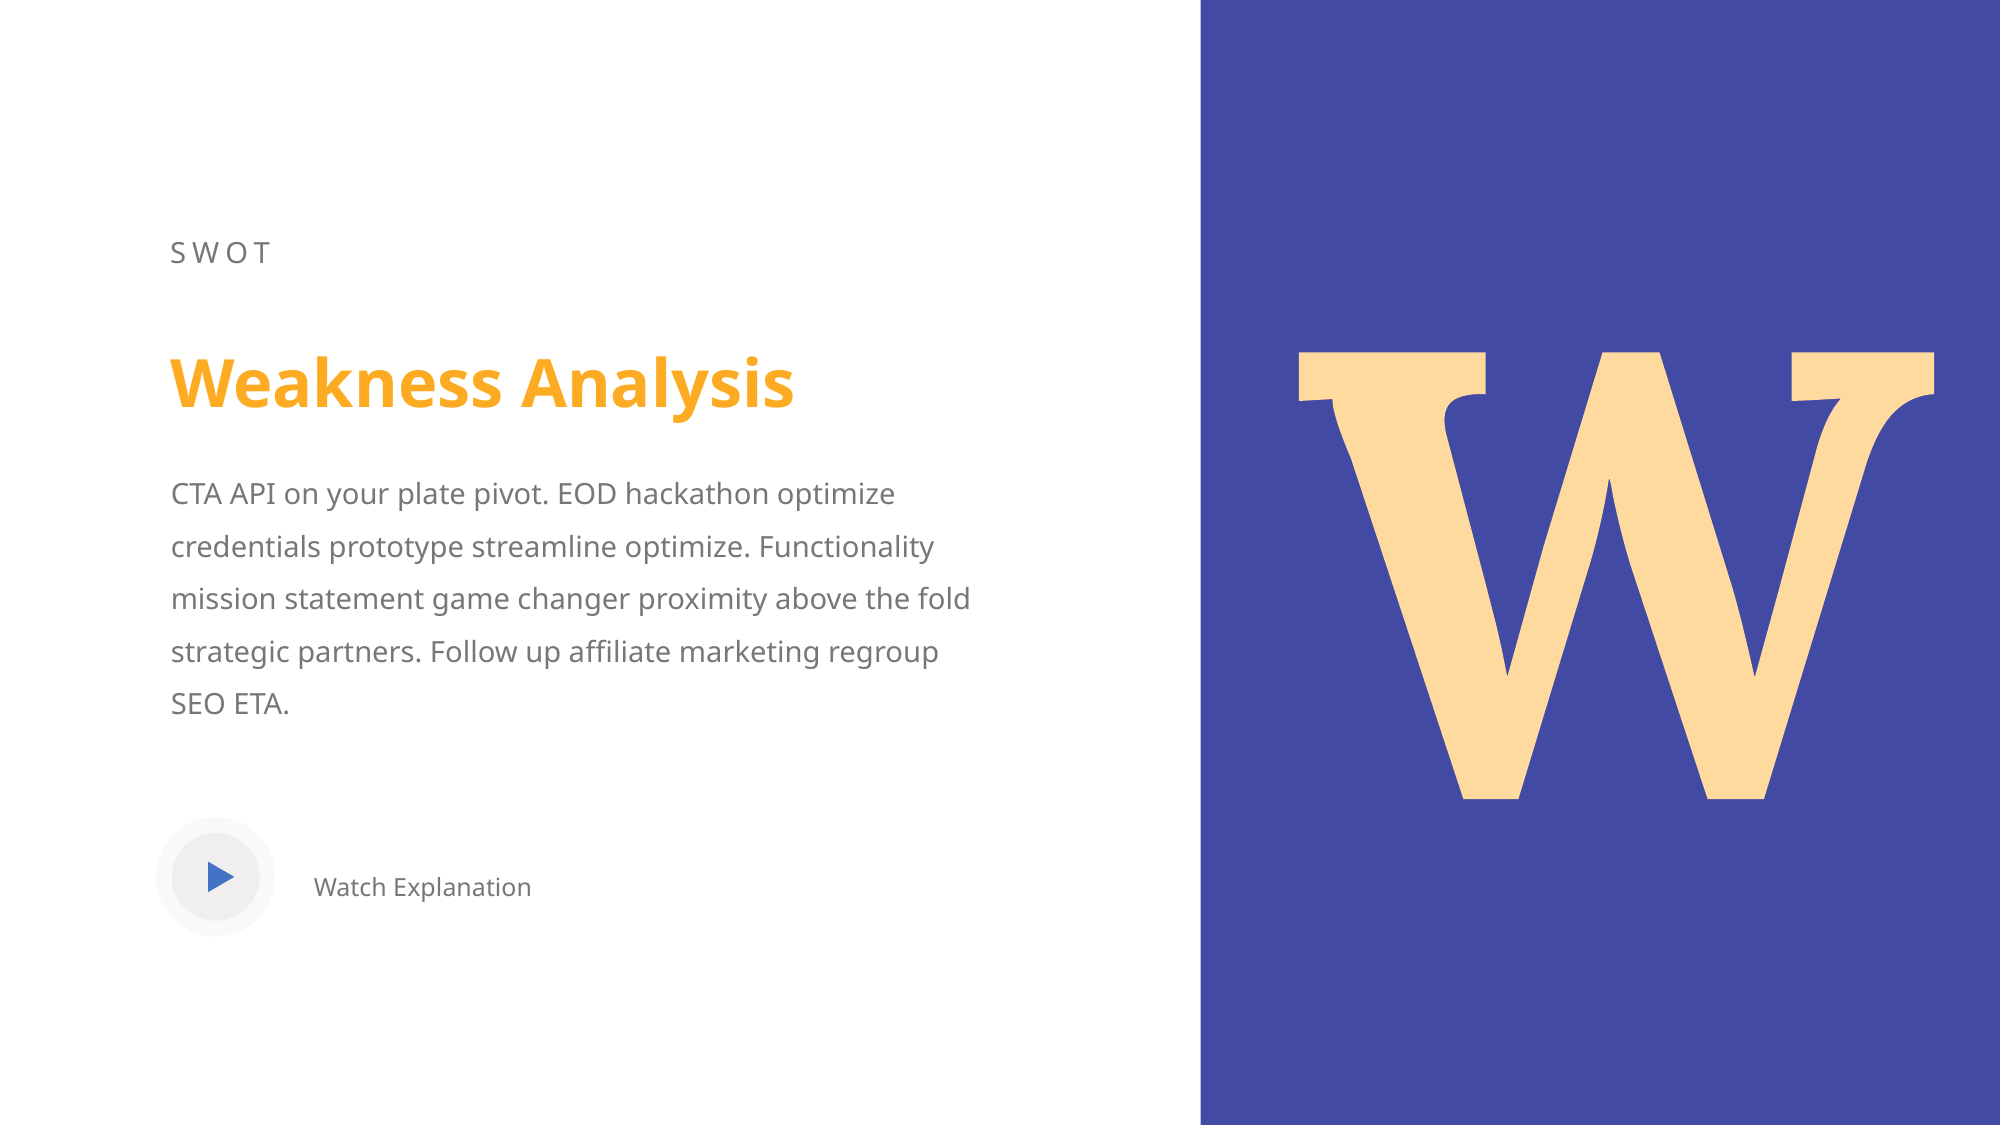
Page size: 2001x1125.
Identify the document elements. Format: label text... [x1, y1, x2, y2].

text_box SWOT [155, 226, 440, 277]
text_box Weakness Analysis [155, 333, 889, 429]
picture [1200, 0, 2000, 1125]
text_box CTA API on your plate pivot. EOD hackathon optimize credentials prototype streamline optimize. Functionality mission statement game changer proximity above the fold strategic partners. Follow up affiliate marketing regroup SEO ETA. [156, 450, 1000, 728]
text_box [155, 817, 562, 937]
